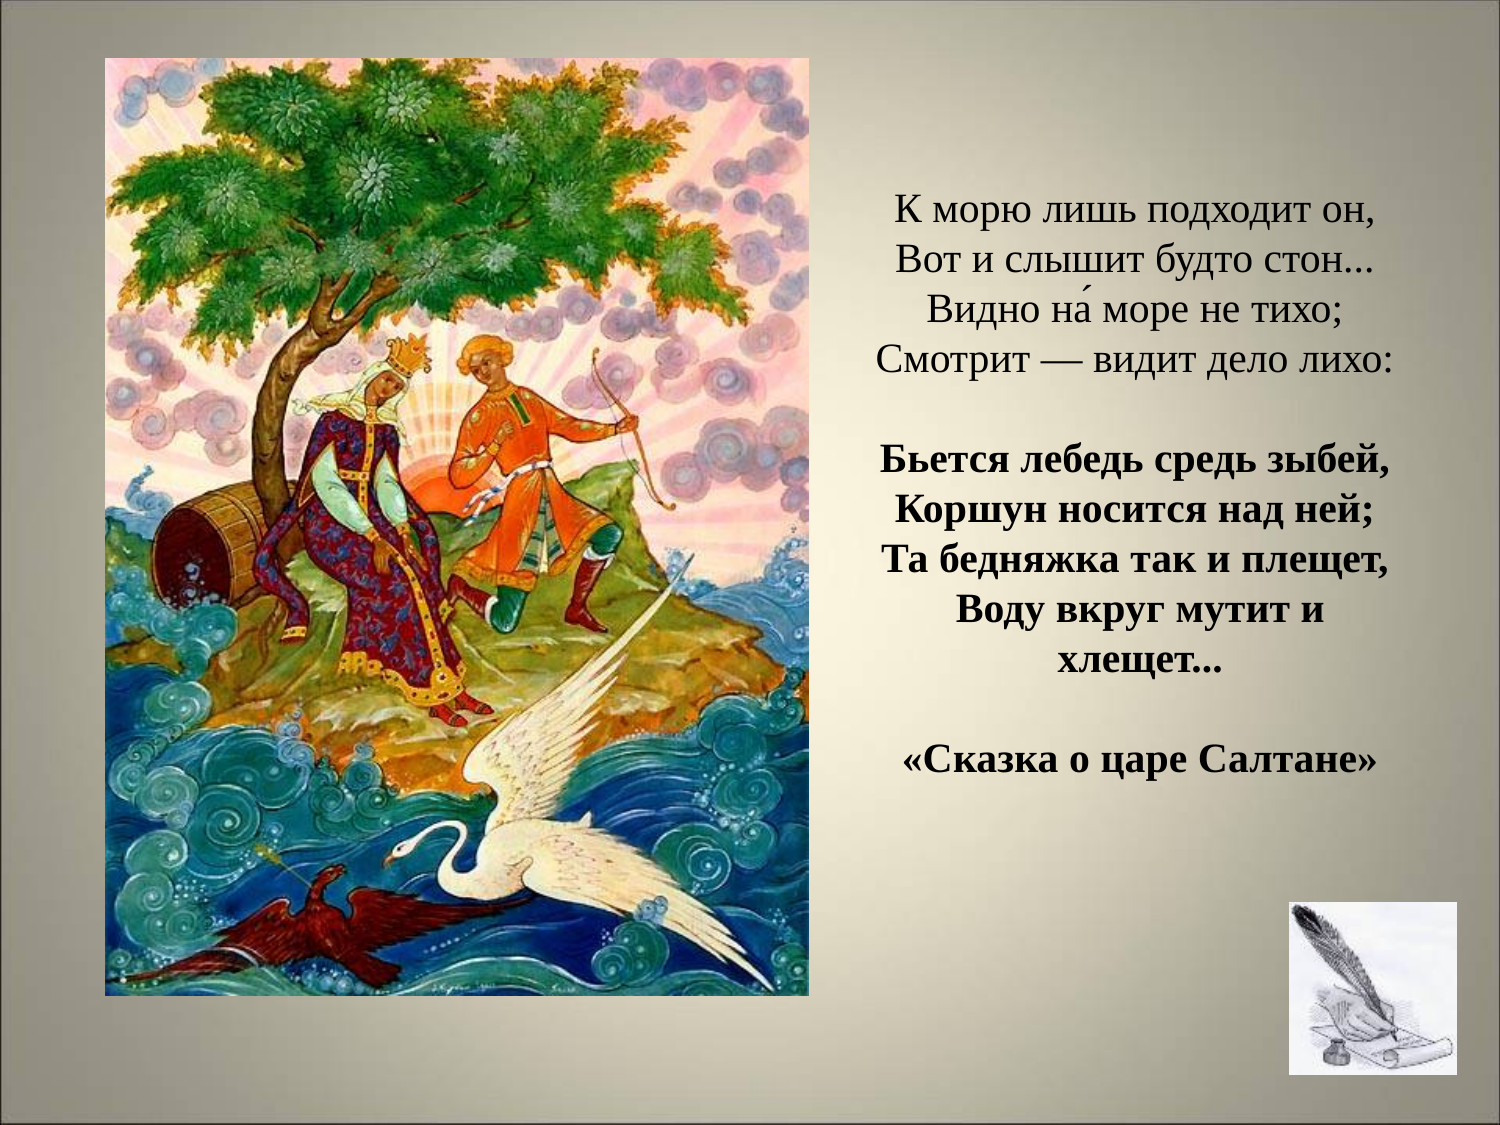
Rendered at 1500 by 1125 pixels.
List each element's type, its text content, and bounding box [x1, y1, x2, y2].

title К морю лишь подходит он, Вот и слышит будто стон... Видно на́ море не тихо; Смотрит — видит дело лихо: Бьется лебедь средь зыбей, Коршун носится над ней; Та бедняжка так и плещет, Воду вкруг мутит и хлещет... «Сказка о царе Салтане» [855, 105, 1426, 856]
picture [0, 0, 1500, 1125]
